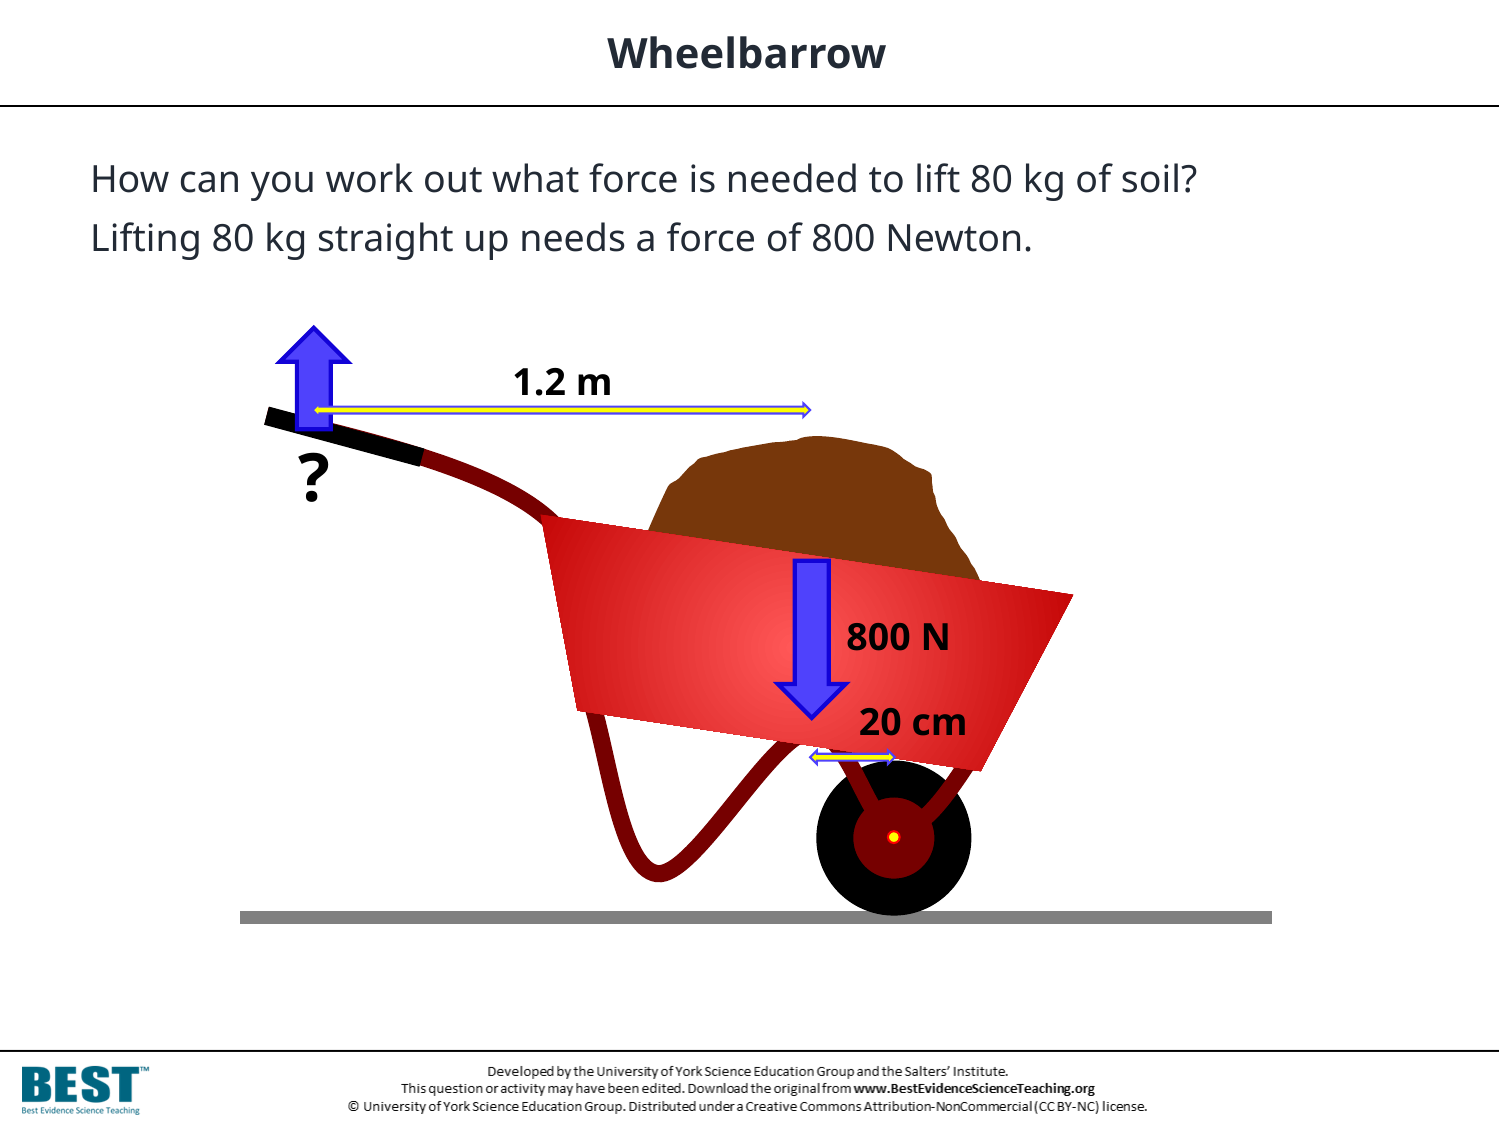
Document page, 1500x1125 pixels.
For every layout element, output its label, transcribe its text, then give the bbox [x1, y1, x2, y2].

picture [0, 105, 1500, 1125]
text_box Wheelbarrow [23, 4, 1471, 99]
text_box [234, 327, 1272, 918]
